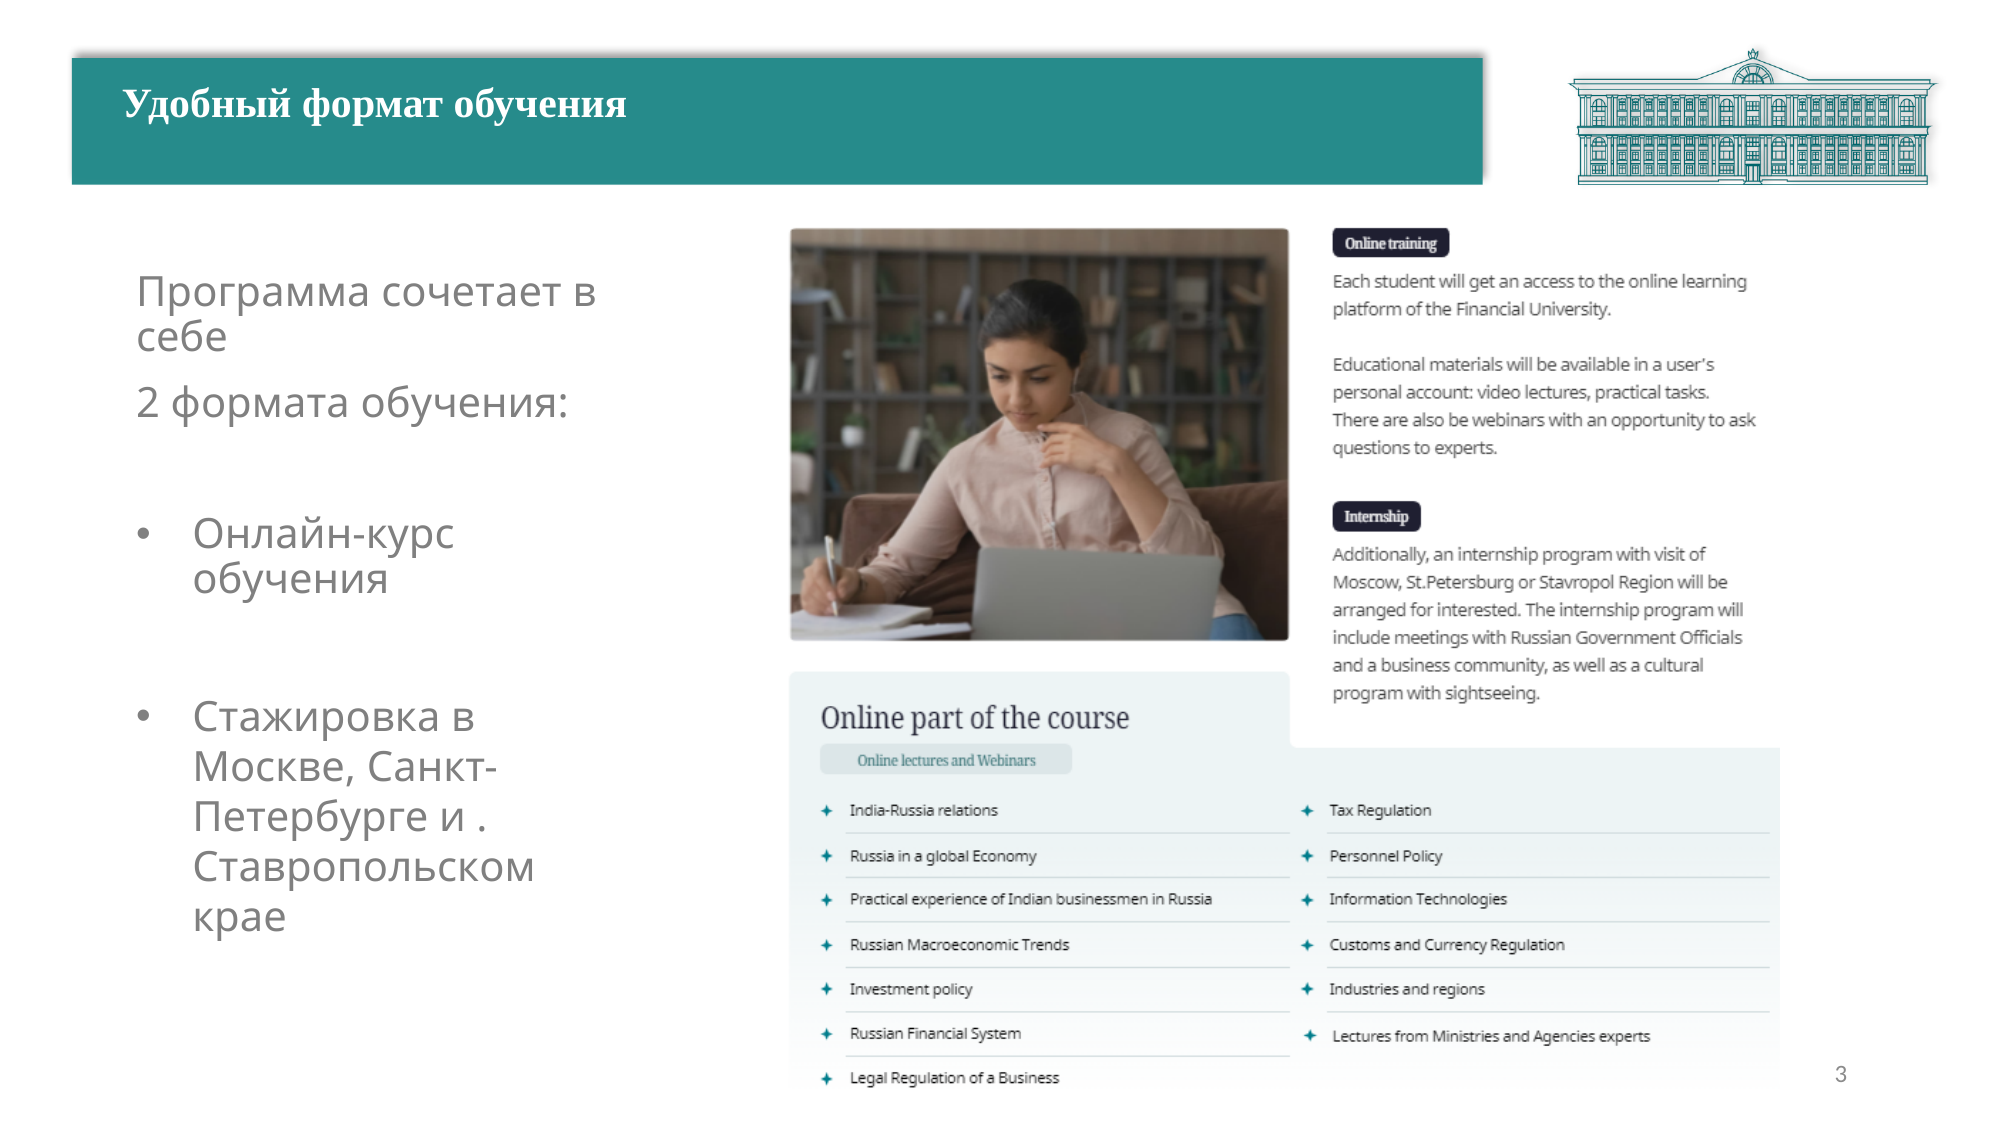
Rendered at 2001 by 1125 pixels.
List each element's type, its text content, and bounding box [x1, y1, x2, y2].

picture [779, 213, 1780, 1107]
slide_number 3 [1780, 1042, 1863, 1103]
text_box [71, 58, 1483, 185]
title [99, 87, 1525, 153]
list Программа сочетает в себе 2 формата обучения: Онлайн-курс обучения Стажировка в Москве, Санкт-Петербурге и . Ставропольском крае [121, 262, 637, 1043]
picture [1566, 48, 1939, 185]
text_box Удобный формат обучения [85, 71, 1511, 136]
